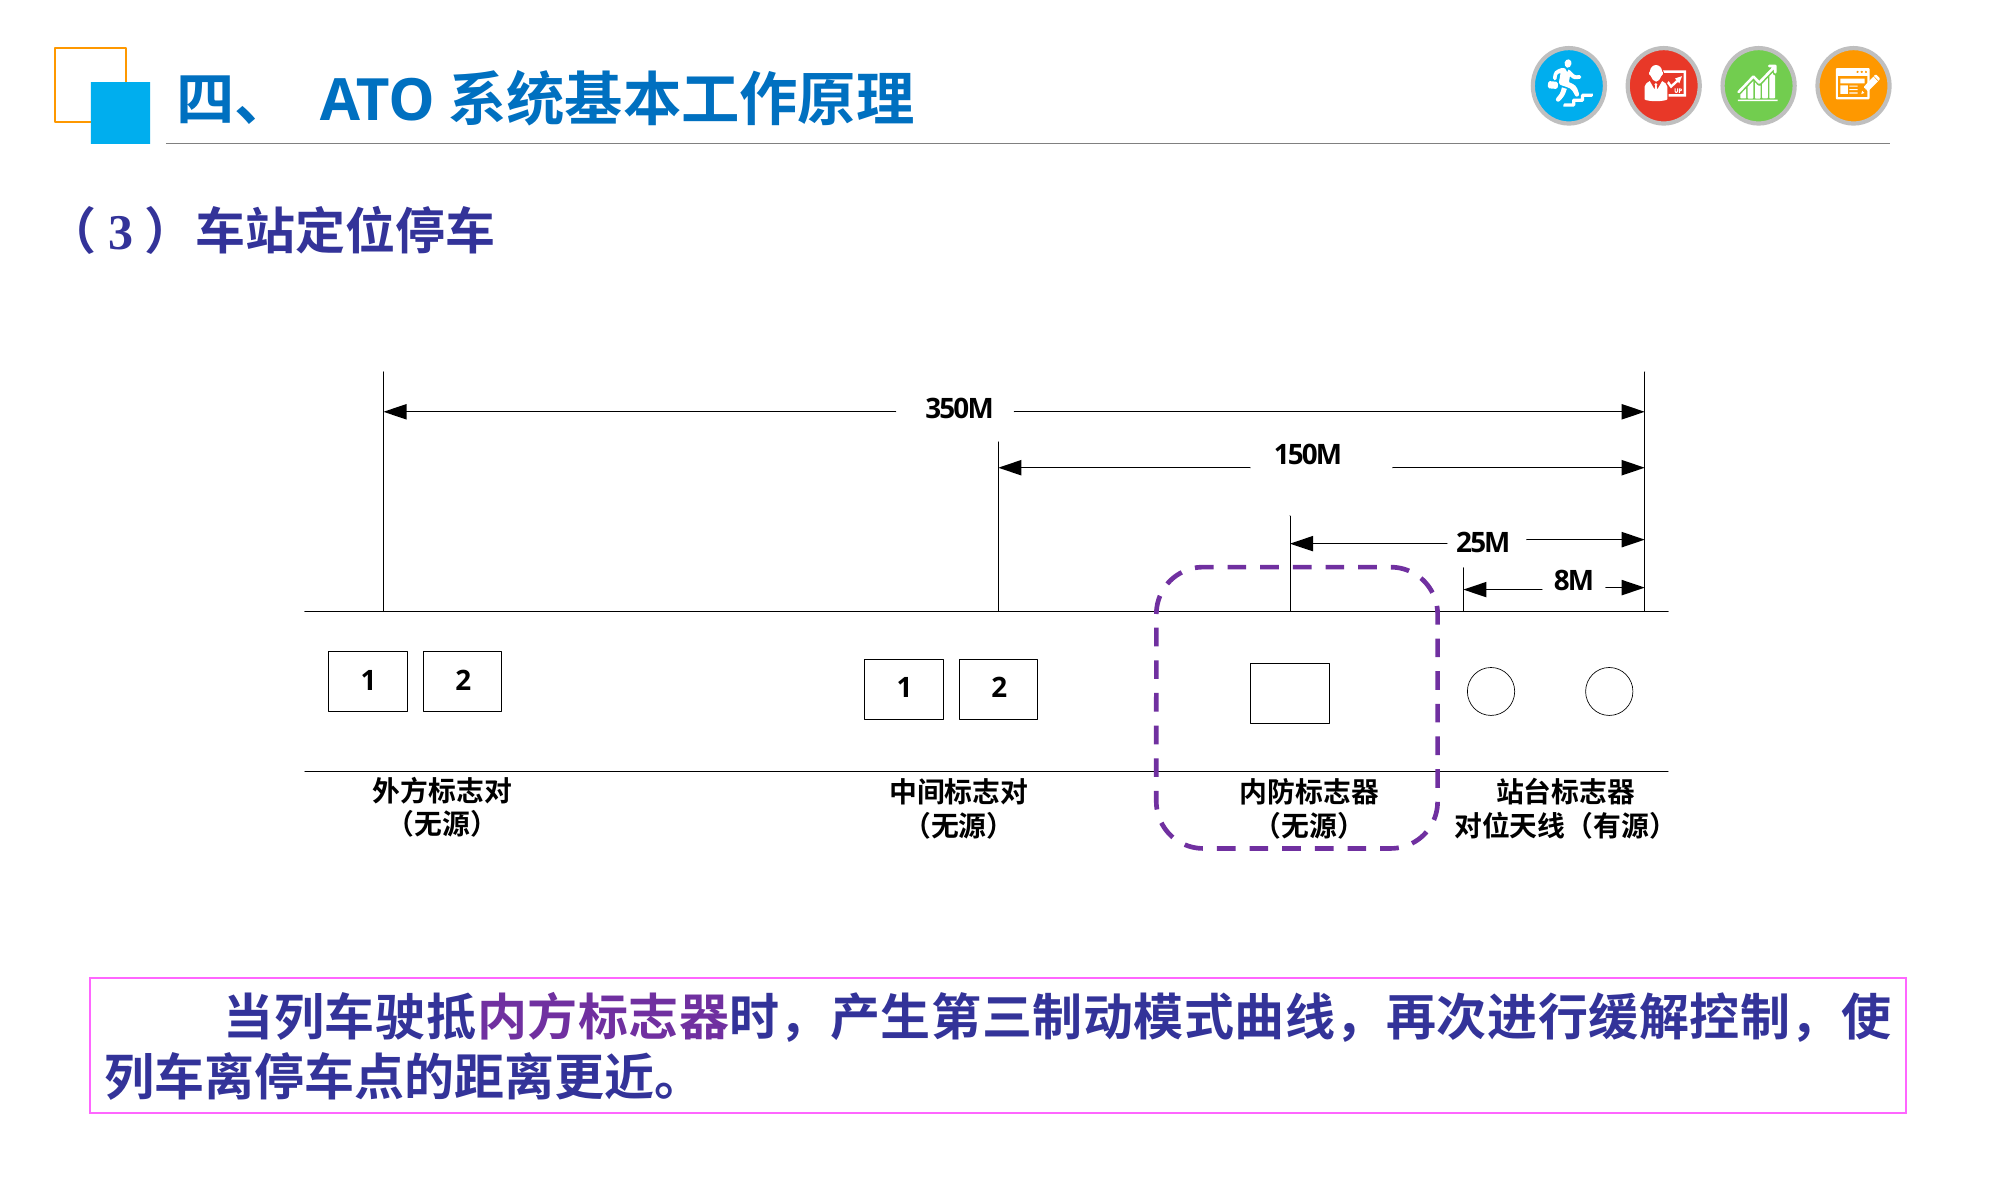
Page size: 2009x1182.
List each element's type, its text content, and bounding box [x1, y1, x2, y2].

text_box （3）车站定位停车 [31, 192, 1391, 267]
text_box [300, 367, 1718, 849]
text_box 四、 ATO系统基本工作原理 [155, 51, 935, 142]
text_box 当列车驶抵内方标志器时，产生第三制动模式曲线，再次进行缓解控制，使列车离停车点的距离更近。 [89, 978, 1907, 1113]
